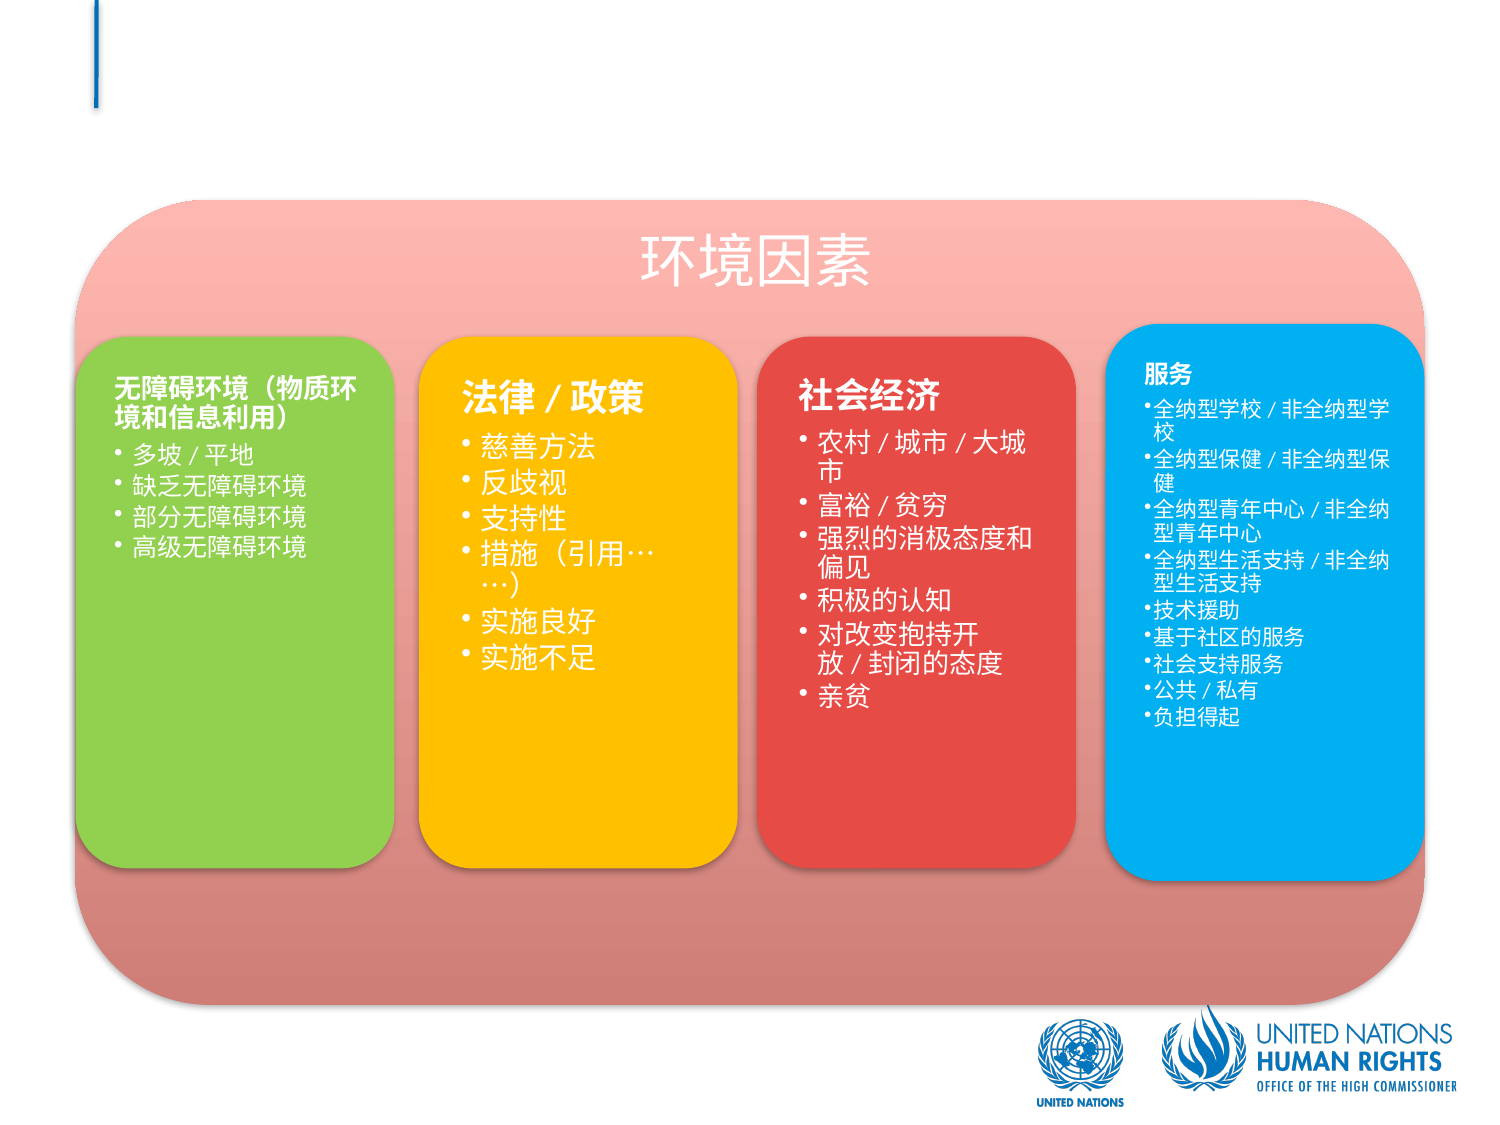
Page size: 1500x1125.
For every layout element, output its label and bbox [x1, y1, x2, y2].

picture [1037, 990, 1457, 1107]
list [74, 199, 1426, 1006]
